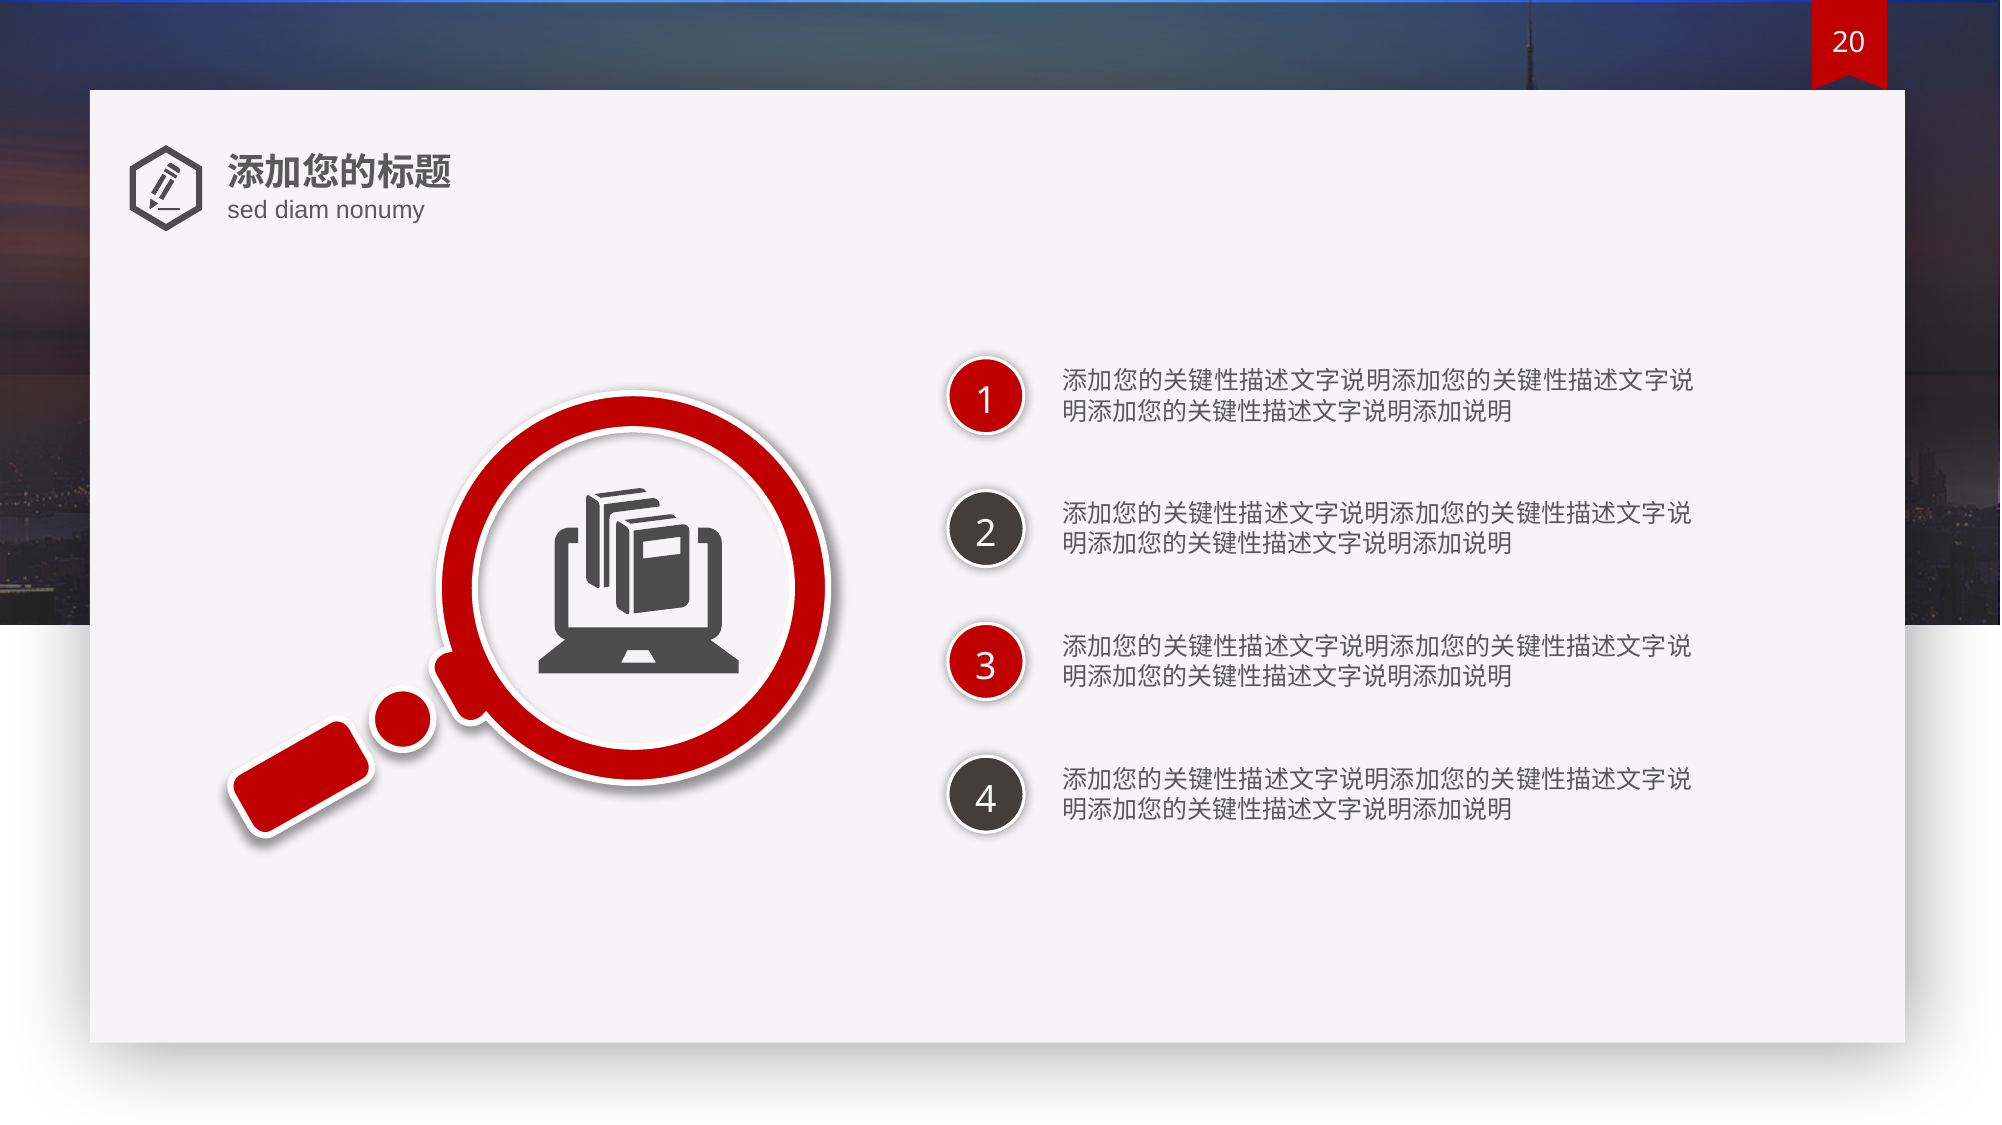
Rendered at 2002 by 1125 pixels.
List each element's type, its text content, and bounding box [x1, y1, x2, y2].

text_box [278, 371, 812, 906]
text_box 添加您的关键性描述文字说明添加您的关键性描述文字说明添加您的关键性描述文字说明添加说明 [1047, 490, 1707, 566]
text_box 添加您的关键性描述文字说明添加您的关键性描述文字说明添加您的关键性描述文字说明添加说明 [1047, 357, 1710, 433]
text_box 添加您的关键性描述文字说明添加您的关键性描述文字说明添加您的关键性描述文字说明添加说明 [1047, 623, 1707, 699]
text_box 1 [947, 357, 1024, 434]
text_box 4 [947, 756, 1025, 833]
text_box 添加您的关键性描述文字说明添加您的关键性描述文字说明添加您的关键性描述文字说明添加说明 [1047, 756, 1707, 832]
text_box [129, 140, 470, 232]
picture [1888, 0, 2000, 625]
text_box 2 [947, 490, 1025, 567]
text_box 3 [947, 623, 1025, 700]
